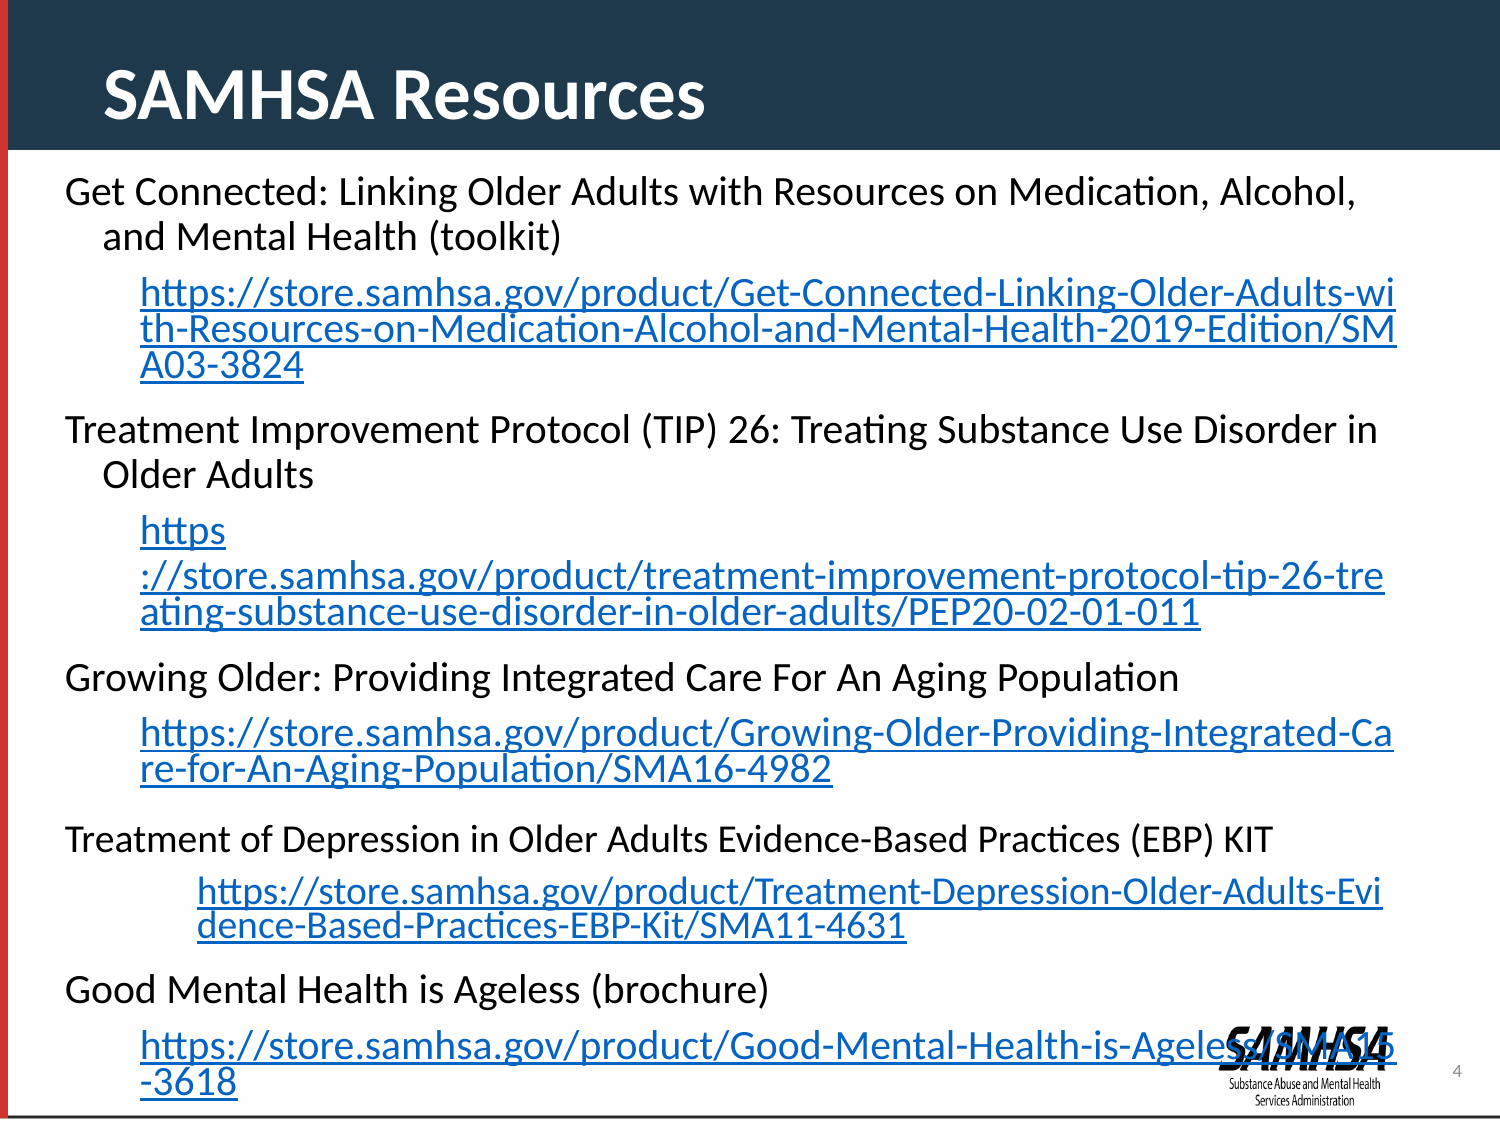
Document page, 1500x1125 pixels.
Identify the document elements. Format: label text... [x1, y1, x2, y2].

picture [0, 0, 1500, 1125]
text_box Get Connected: Linking Older Adults with Resources on Medication, Alcohol, and Mental Health (toolkit) https://store.samhsa.gov/product/Get-Connected-Linking-Older-Adults-with-Resources-on-Medication-Alcohol-and-Mental-Health-2019-Edition/SMA03-3824 Treatment Improvement Protocol (TIP) 26: Treating Substance Use Disorder in Older Adults https://store.samhsa.gov/product/treatment-improvement-protocol-tip-26-treating-substance-use-disorder-in-older-adults/PEP20-02-01-011 Growing Older: Providing Integrated Care For An Aging Population https://store.samhsa.gov/product/Growing-Older-Providing-Integrated-Care-for-An-Aging-Population/SMA16-4982 Treatment of Depression in Older Adults Evidence-Based Practices (EBP) KIT https://store.samhsa.gov/product/Treatment-Depression-Older-Adults-Evidence-Based-Practices-EBP-Kit/SMA11-4631 Good Mental Health is Ageless (brochure) https://store.samhsa.gov/product/Good-Mental-Health-is-Ageless/SMA15-3618 [49, 162, 1418, 925]
slide_number 4 [1430, 1050, 1478, 1090]
text_box SAMHSA Resources [88, 37, 1418, 143]
